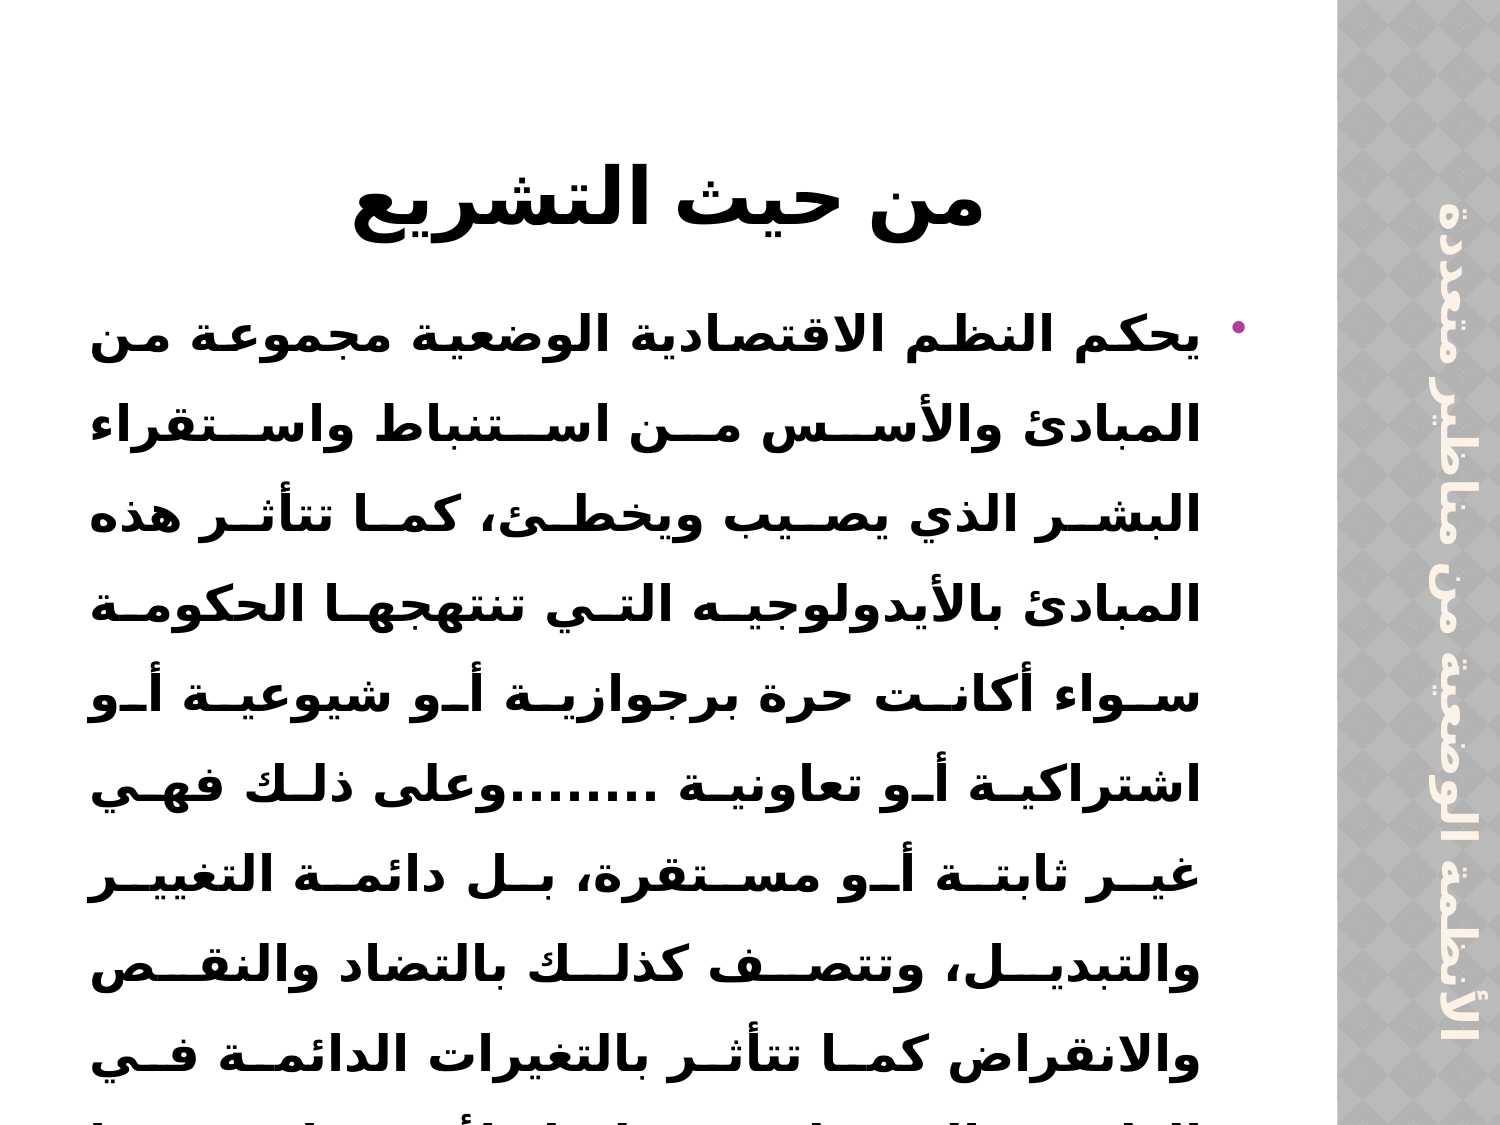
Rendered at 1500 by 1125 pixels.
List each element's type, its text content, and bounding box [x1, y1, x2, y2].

text_box الأنظمة الوضعية من مناظير متعددة [1371, 184, 1500, 1062]
title من حيث التشريع [75, 52, 1263, 240]
list يحكم النظم الاقتصادية الوضعية مجموعة من المبادئ والأسس من استنباط واستقراء البشر الذي يصيب ويخطئ، كما تتأثر هذه المبادئ بالأيدولوجيه التي تنتهجها الحكومة سواء أكانت حرة برجوازية أو شيوعية أو اشتراكية أو تعاونية ........وعلى ذلك فهي غير ثابتة أو مستقرة، بل دائمة التغيير والتبديل، وتتصف كذلك بالتضاد والنقص والانقراض كما تتأثر بالتغيرات الدائمة في الظروف المحيطة، وذلك لأن واضعوها ينقصهم المعرفة الكاملة باحتياجات البشرية، كما لا يعلمون الغيب . [75, 264, 1263, 1059]
